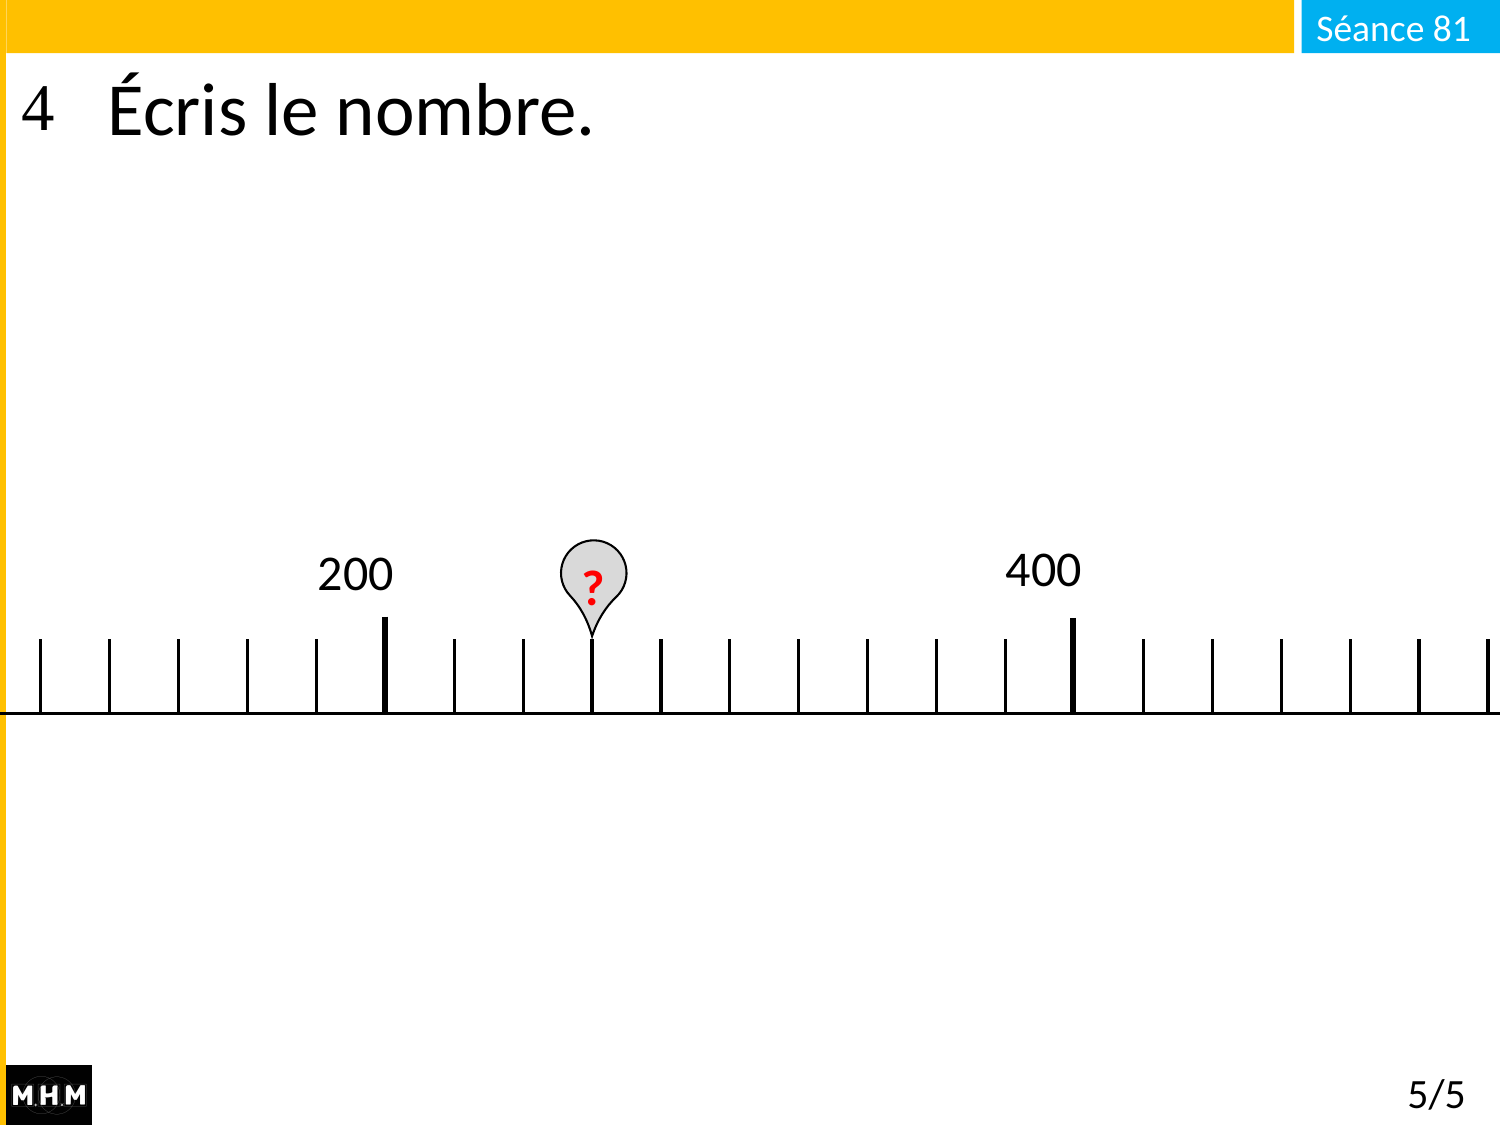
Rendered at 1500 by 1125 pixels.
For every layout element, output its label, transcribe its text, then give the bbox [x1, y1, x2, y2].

title Écris le nombre. [92, 29, 1387, 192]
text_box [559, 553, 566, 593]
text_box 400 [991, 529, 1144, 604]
text_box 200 [303, 533, 468, 609]
text_box [572, 539, 616, 547]
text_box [0, 616, 1500, 715]
list 5/5 [1373, 1064, 1500, 1125]
text_box ? [566, 547, 640, 616]
picture [6, 1065, 92, 1125]
